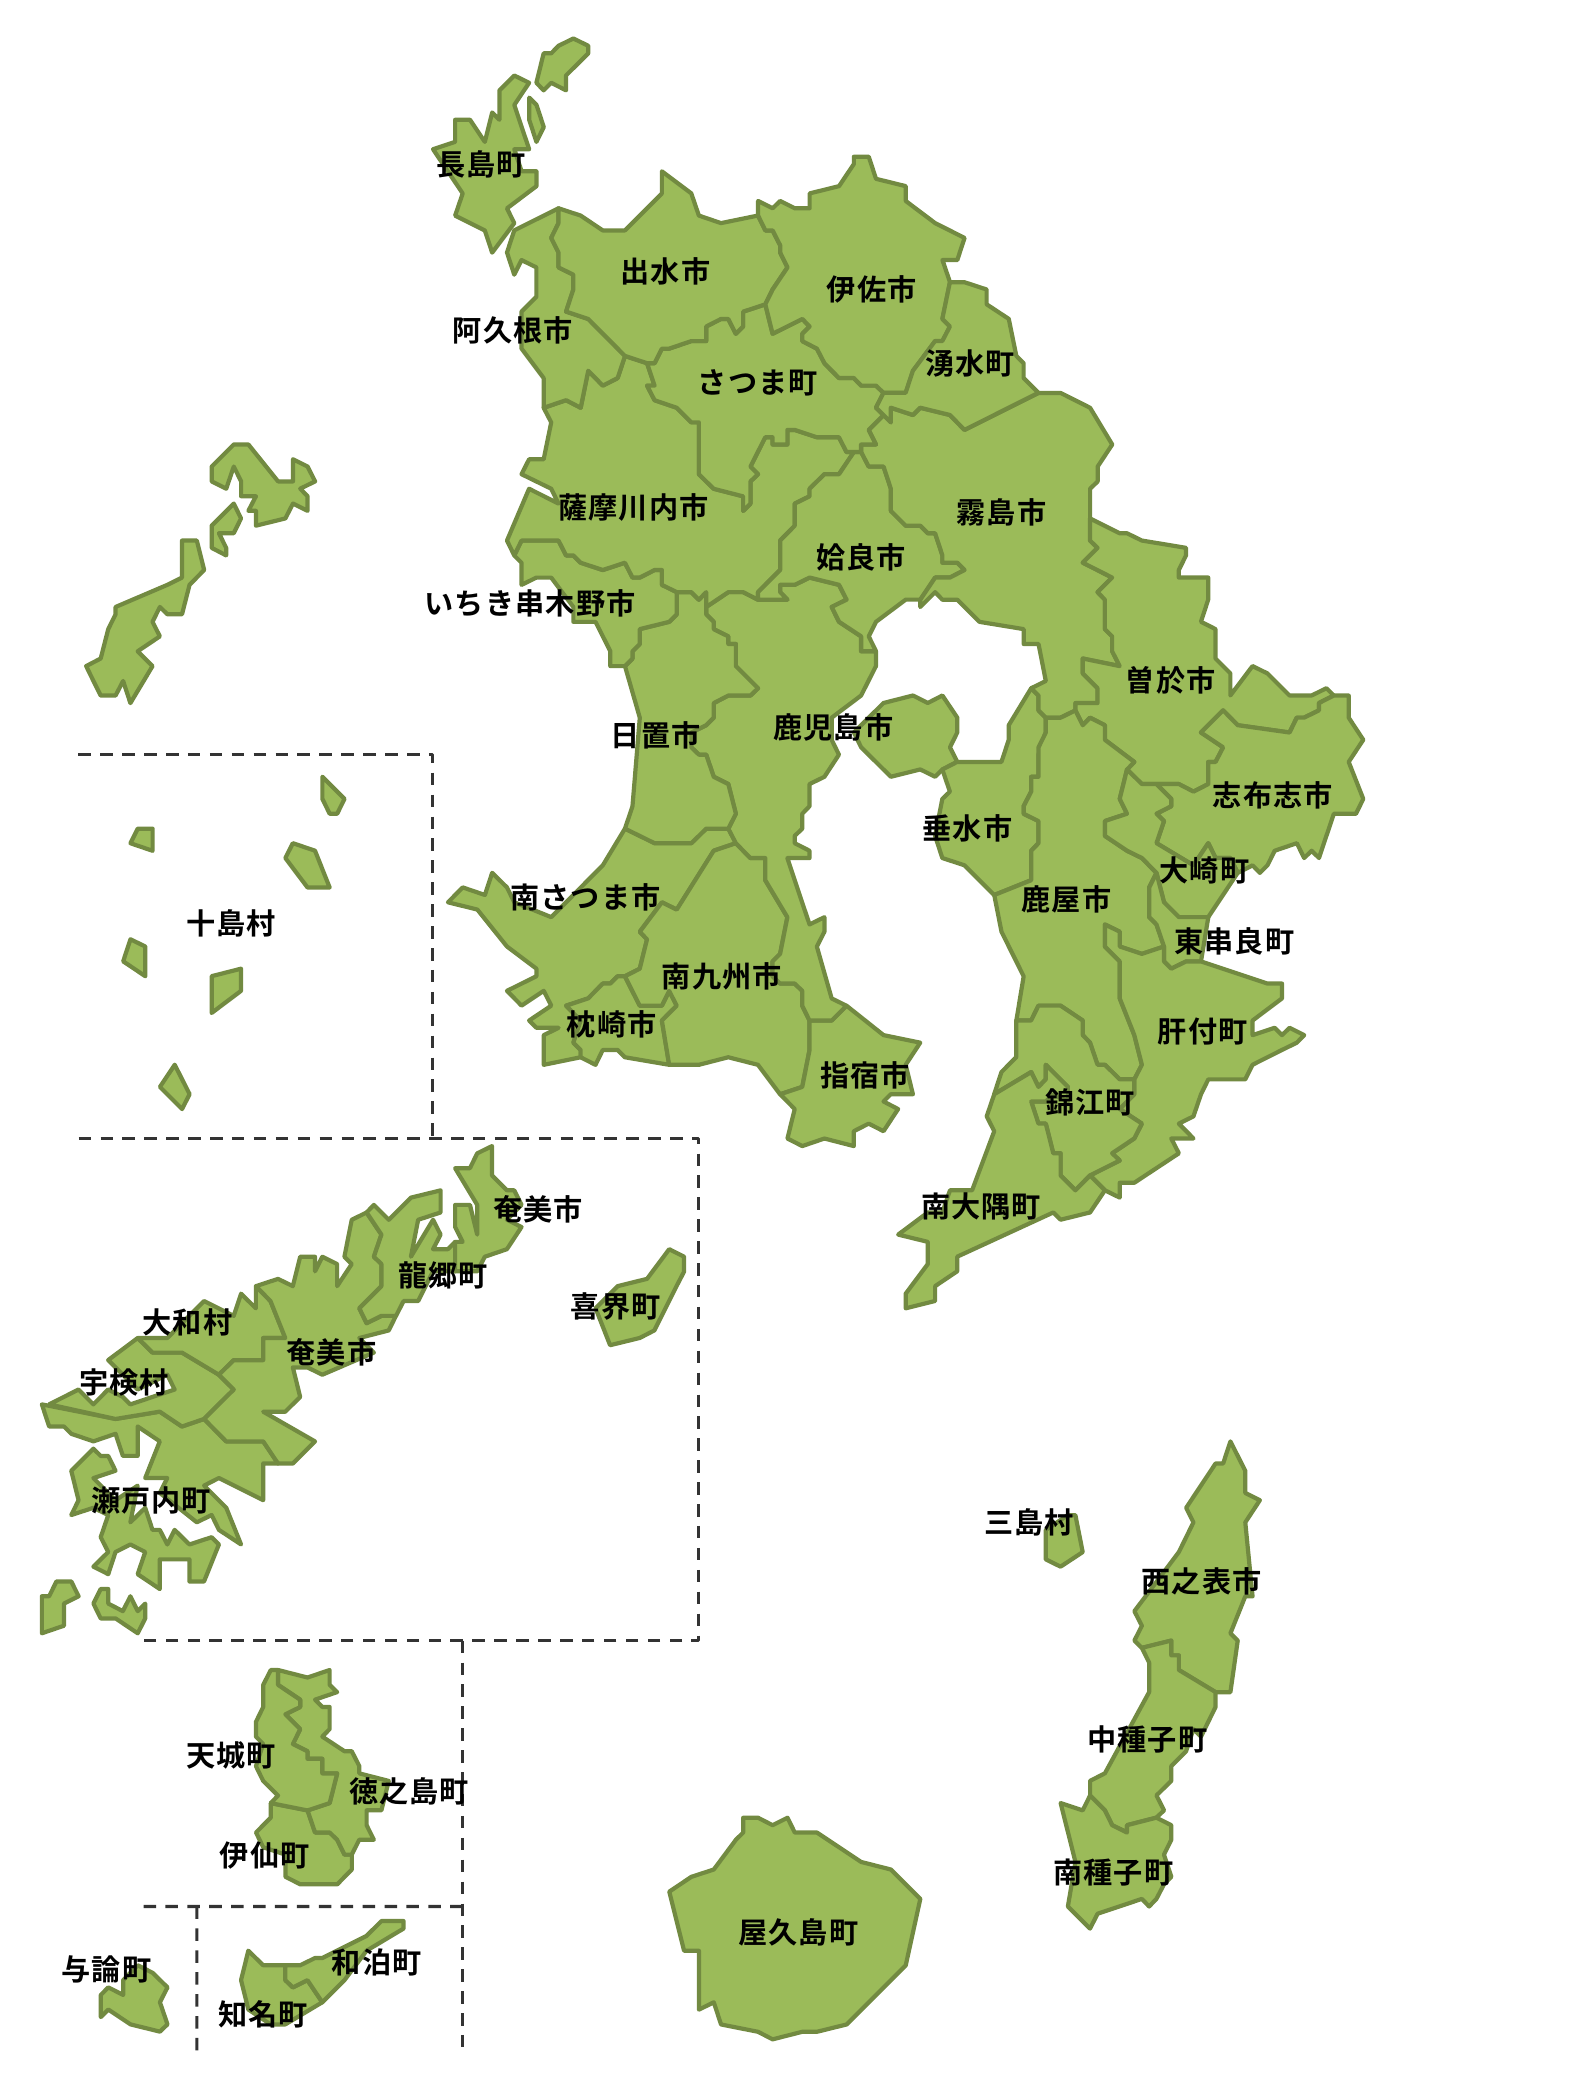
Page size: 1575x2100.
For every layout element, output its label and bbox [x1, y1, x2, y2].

text_box [41, 38, 1364, 2055]
